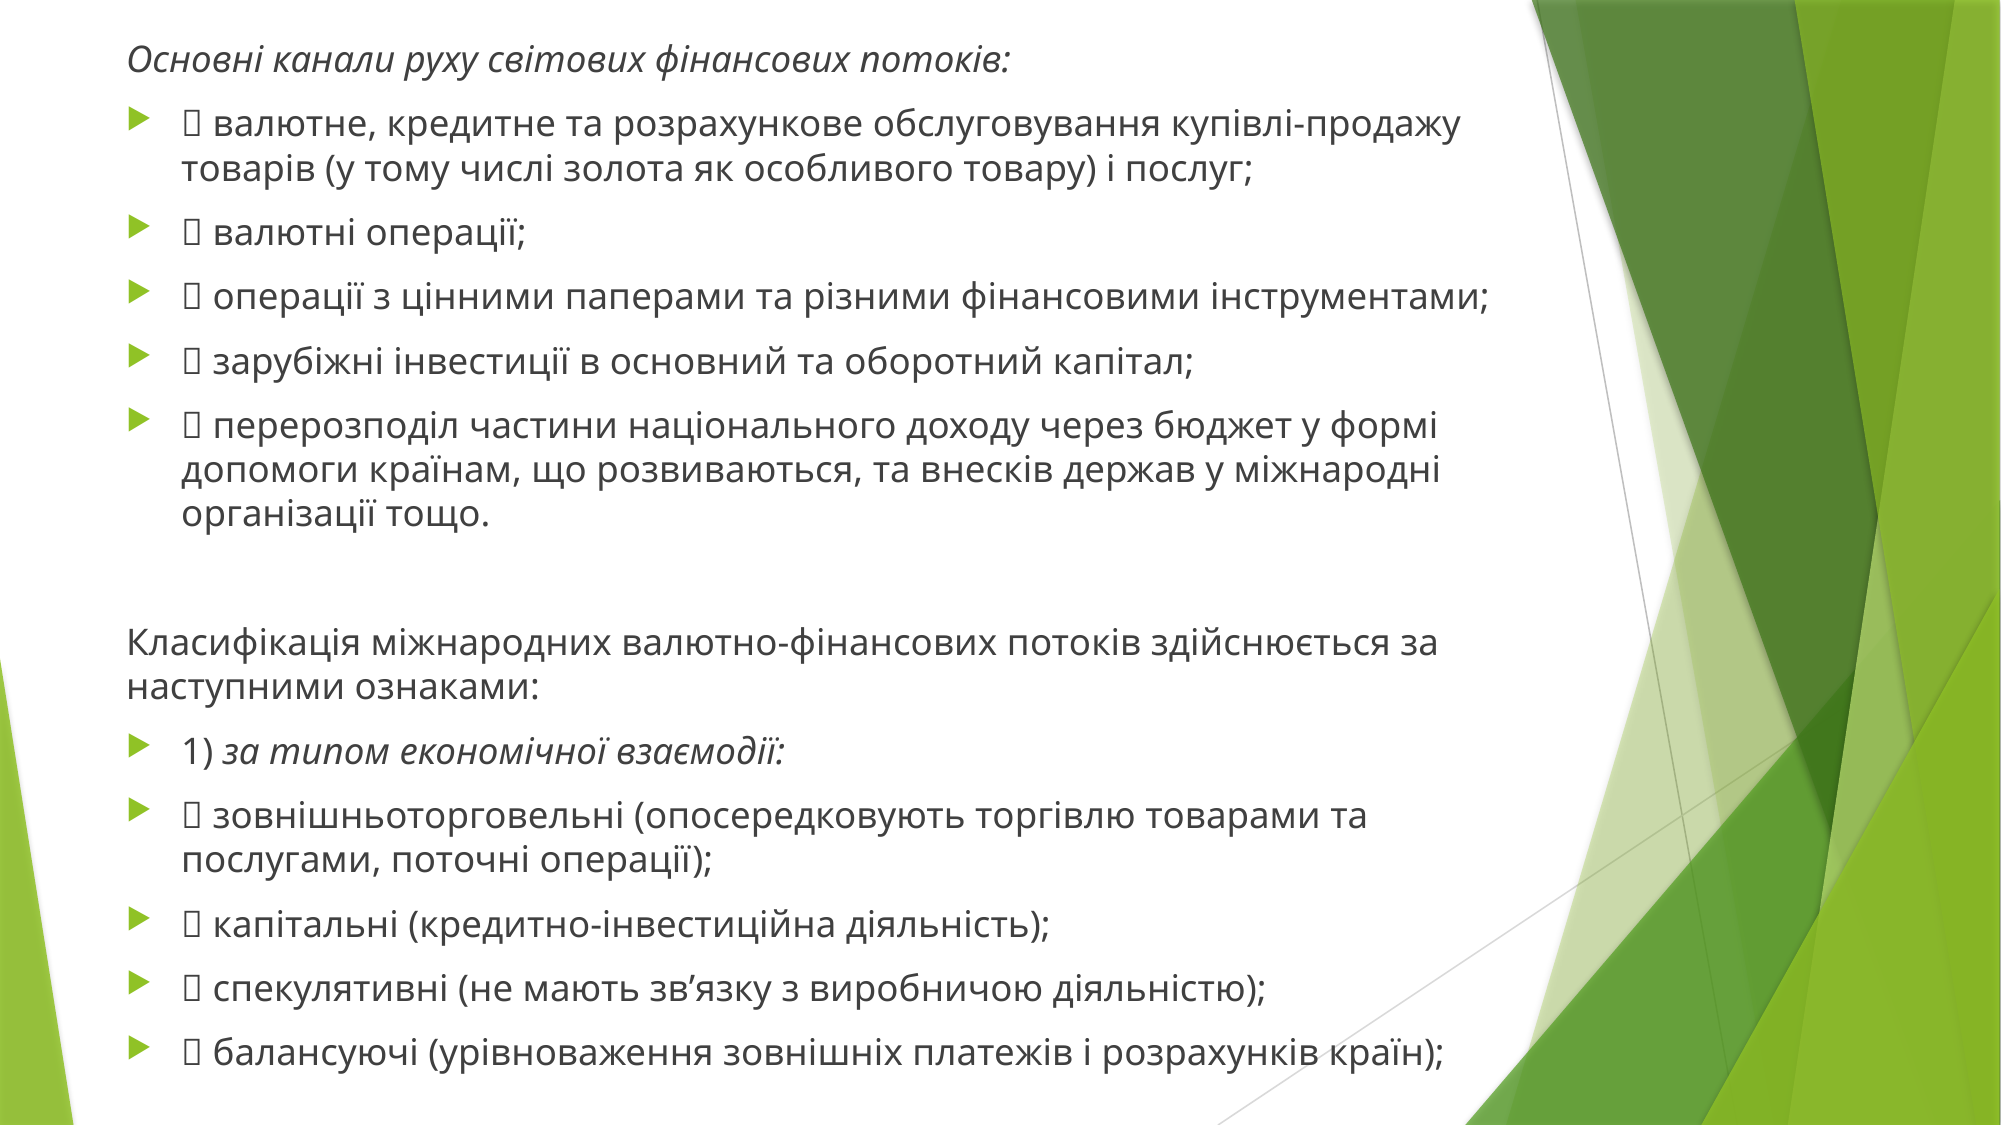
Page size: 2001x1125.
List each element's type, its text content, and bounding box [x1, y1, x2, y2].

list Основні канали руху світових фінансових потоків:  валютне, кредитне та розрахункове обслуговування купівлі-продажу товарів (у тому числі золота як особливого товару) і послуг;  валютні операції;  операції з цінними паперами та різними фінансовими інструментами;  зарубіжні інвестиції в основний та оборотний капітал;  перерозподіл частини національного доходу через бюджет у формі допомоги країнам, що розвиваються, та внесків держав у міжнародні організації тощо. Класифікація міжнародних валютно-фінансових потоків здійснюється за наступними ознаками: 1) за типом економічної взаємодії:  зовнішньоторговельні (опосередковують торгівлю товарами та послугами, поточні операції);  капітальні (кредитно-інвестиційна діяльність);  спекулятивні (не мають зв’язку з виробничою діяльністю);  балансуючі (урівноваження зовнішніх платежів і розрахунків країн); [111, 28, 1522, 1098]
